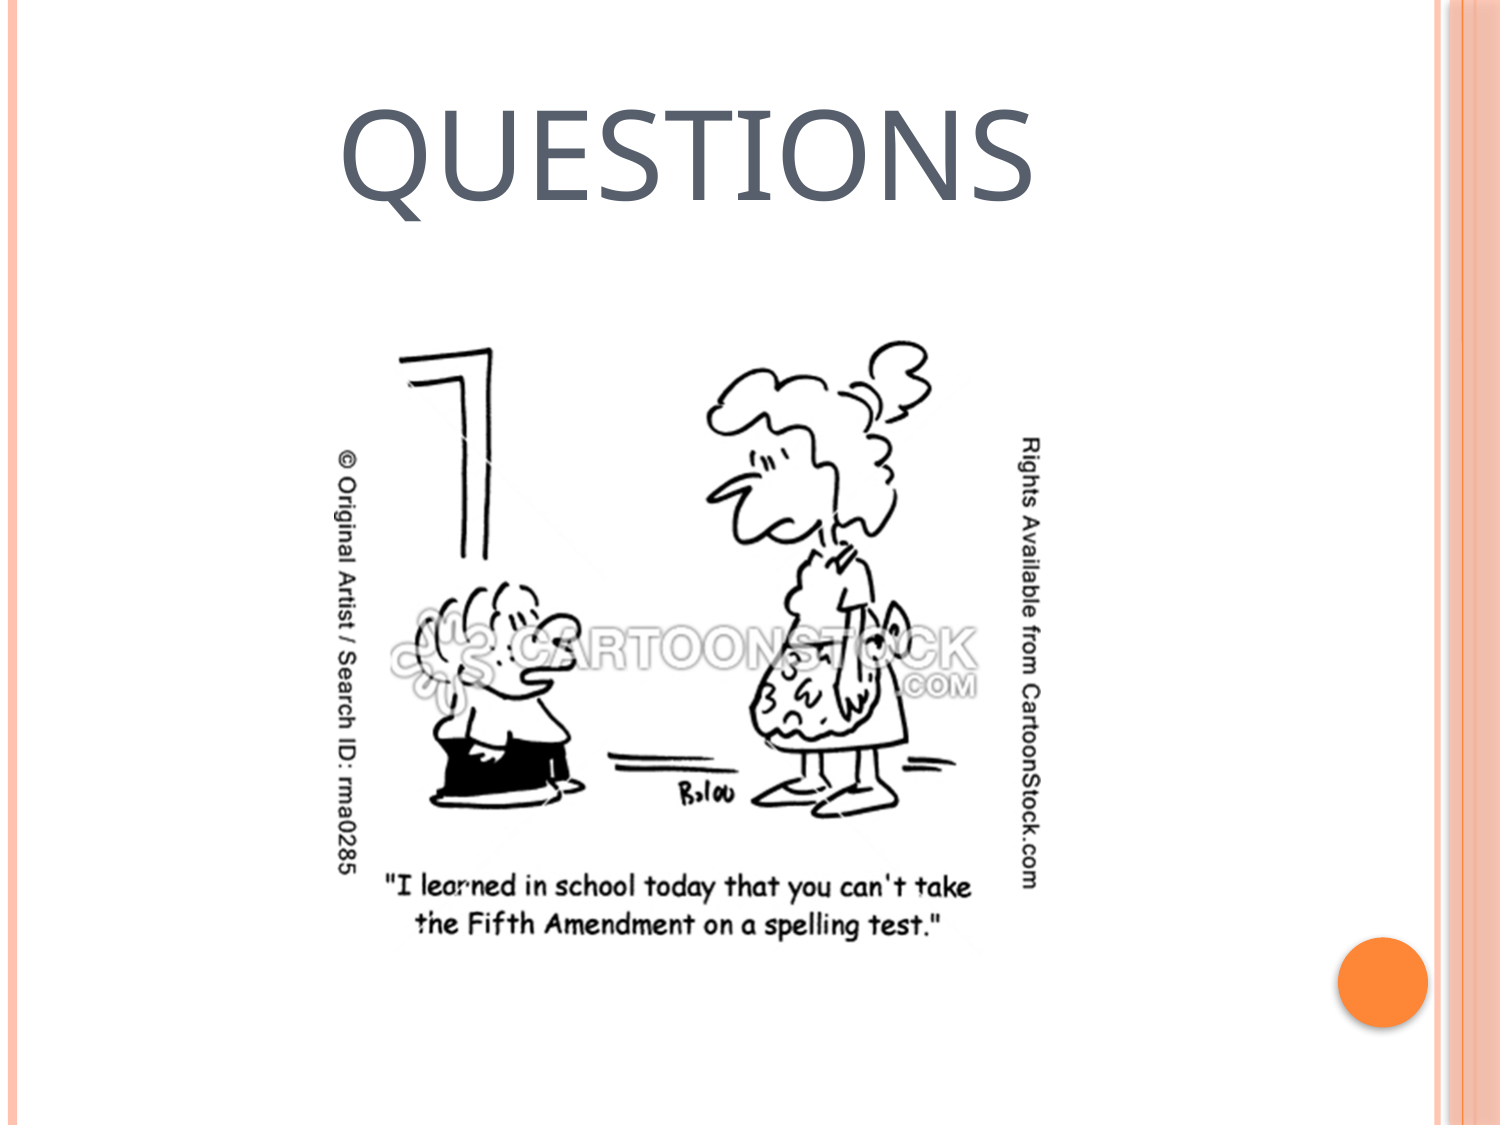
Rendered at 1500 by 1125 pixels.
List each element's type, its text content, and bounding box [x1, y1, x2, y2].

title questions [75, 45, 1300, 233]
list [333, 329, 1041, 995]
